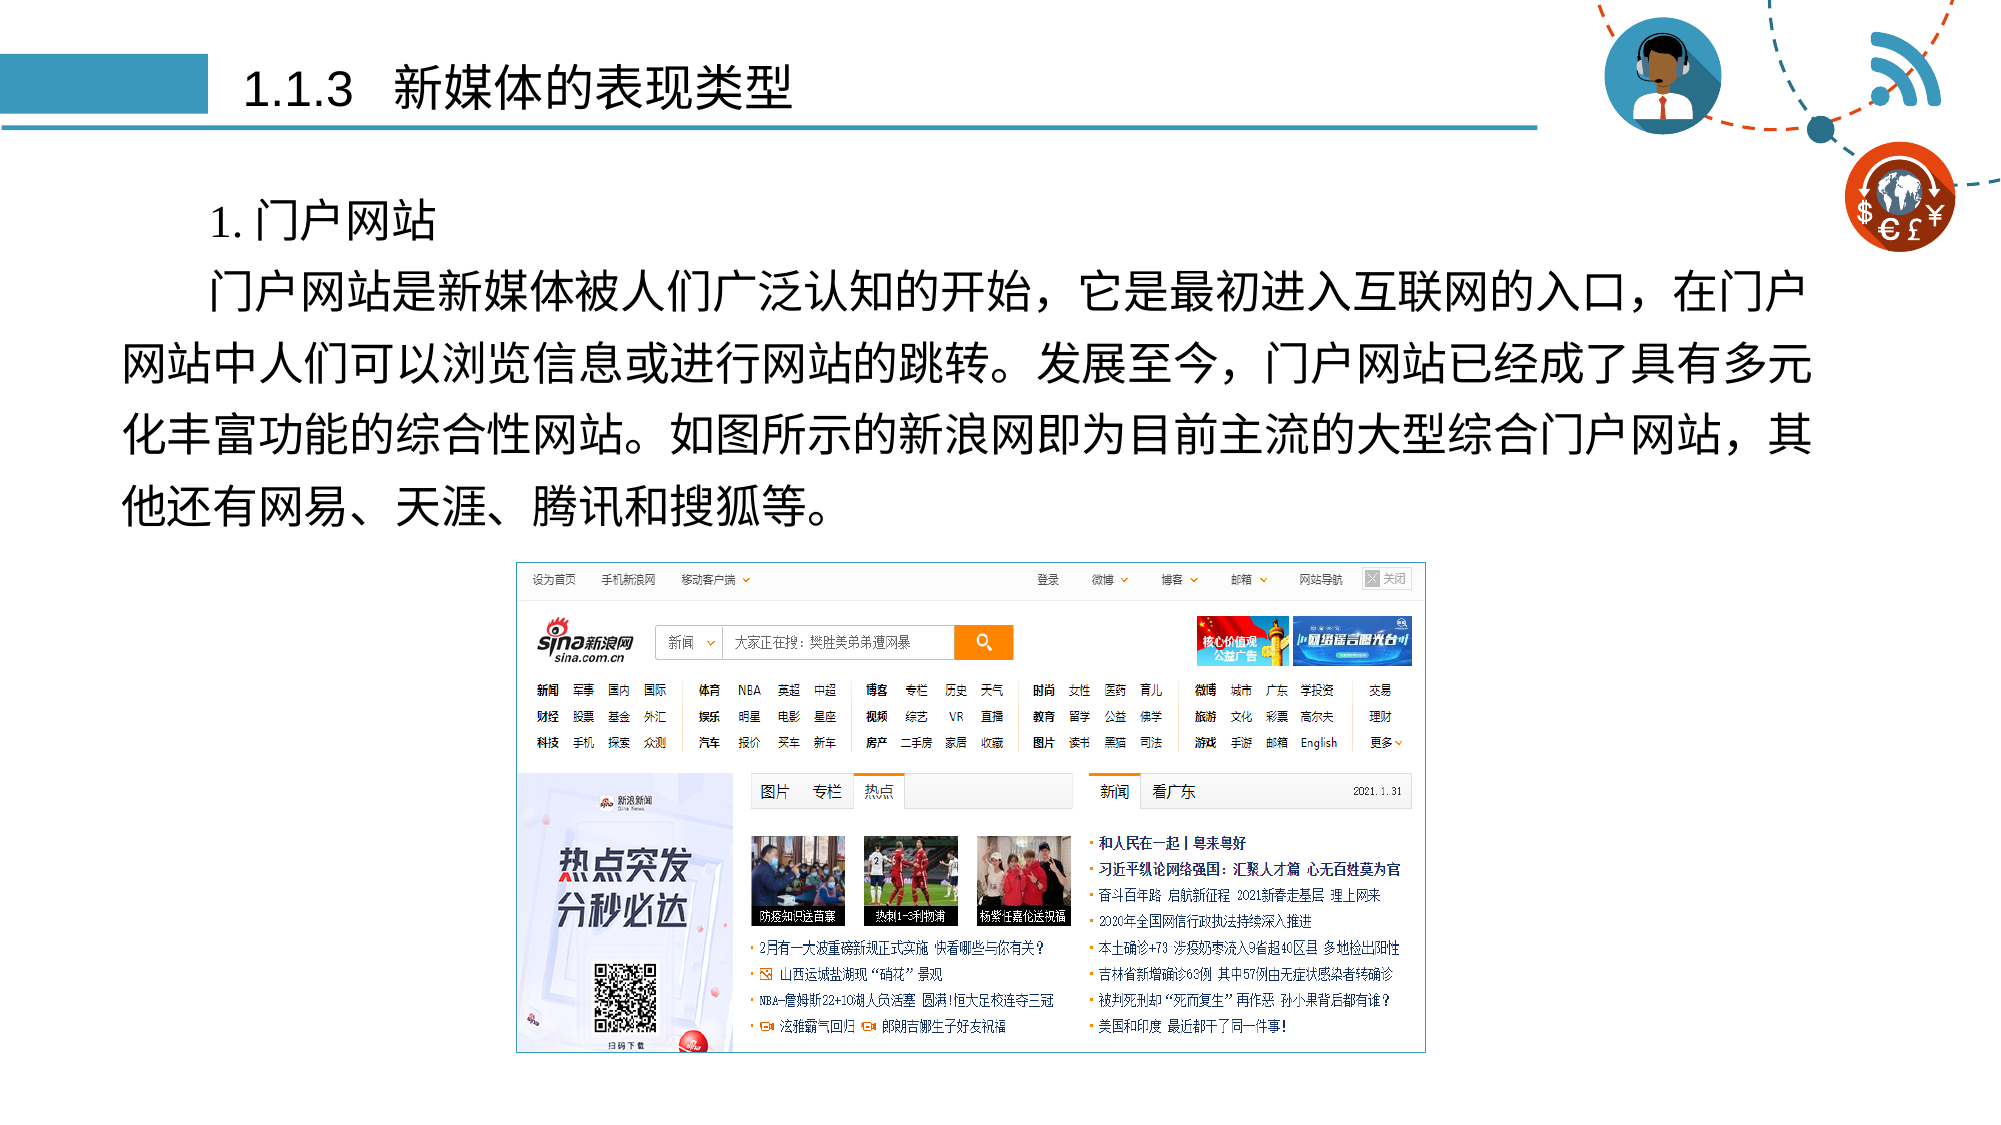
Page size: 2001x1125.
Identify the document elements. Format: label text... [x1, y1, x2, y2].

list 1.门户网站 门户网站是新媒体被人们广泛认知的开始，它是最初进入互联网的入口，在门户网站中人们可以浏览信息或进行网站的跳转。发展至今，门户网站已经成了具有多元化丰富功能的综合性网站。如图所示的新浪网即为目前主流的大型综合门户网站，其他还有网易、天涯、腾讯和搜狐等。 [100, 164, 1840, 1014]
picture [516, 562, 1425, 1053]
title 1.1.3 新媒体的表现类型 [222, 55, 1863, 127]
